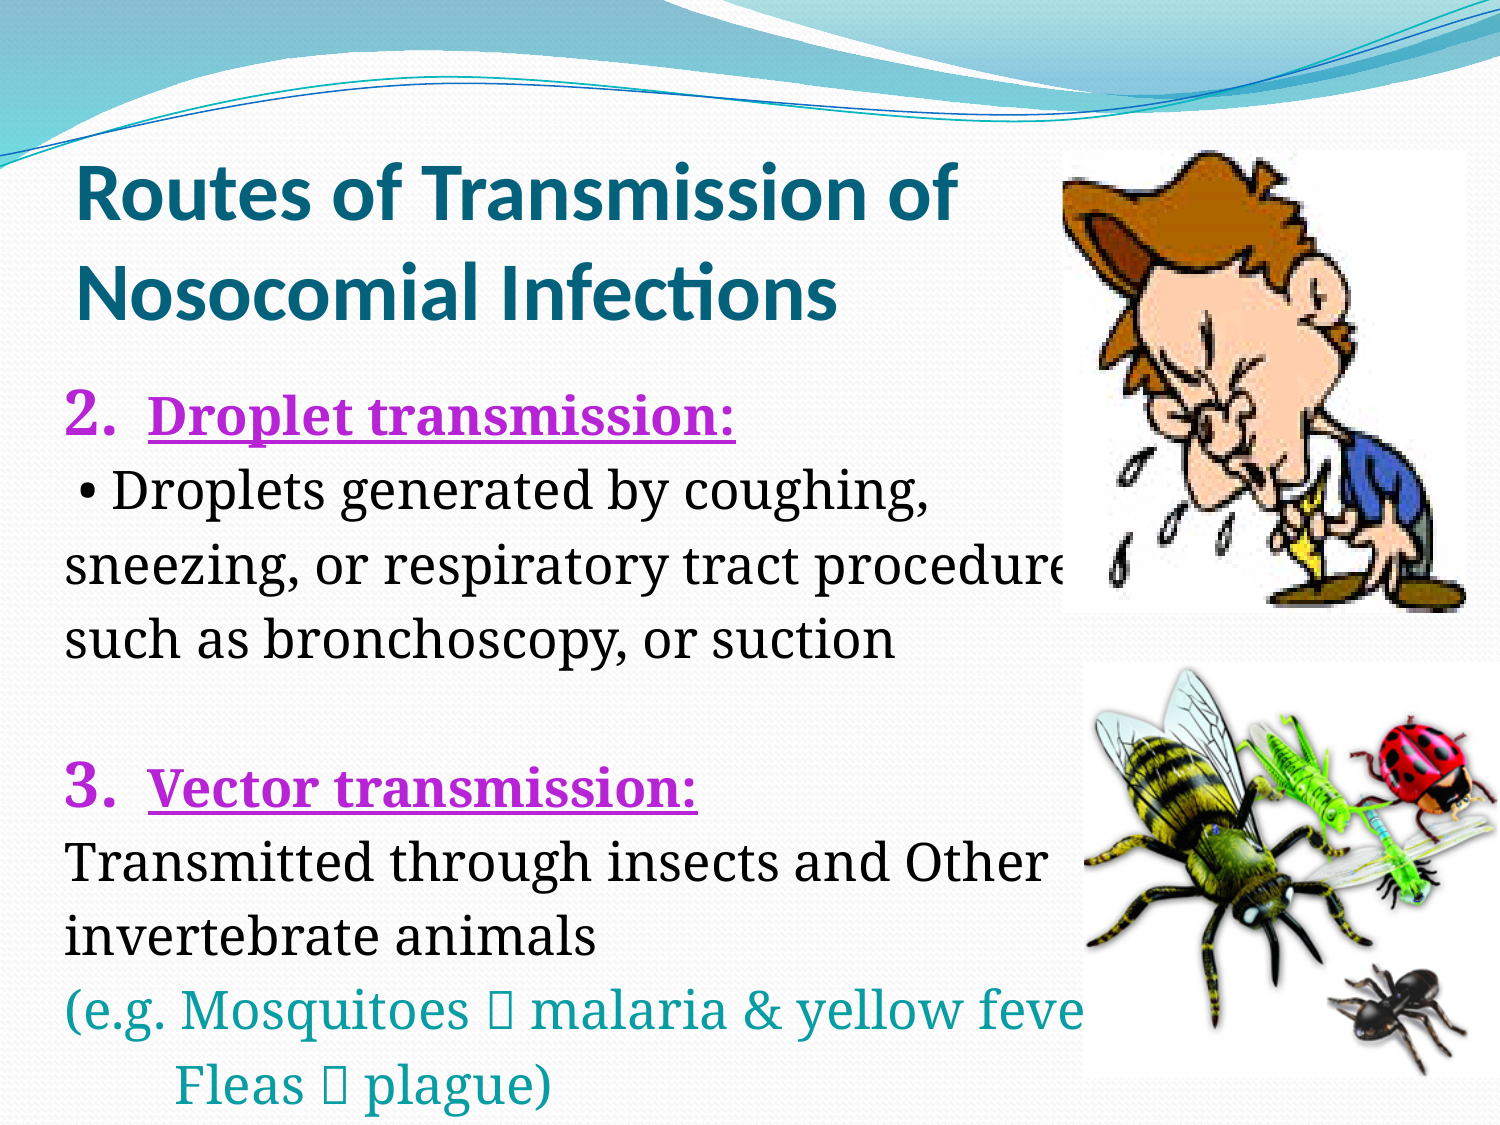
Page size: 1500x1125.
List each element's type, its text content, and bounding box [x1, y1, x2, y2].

picture [1084, 662, 1500, 1079]
list Droplet transmission: • Droplets generated by coughing, sneezing, or respiratory tract procedures such as bronchoscopy, or suction Vector transmission: Transmitted through insects and Other invertebrate animals (e.g. Mosquitoes  malaria & yellow fever Fleas  plague) [50, 375, 1438, 1125]
title Routes of Transmission of Nosocomial Infections [75, 87, 1013, 338]
picture [1062, 149, 1467, 613]
